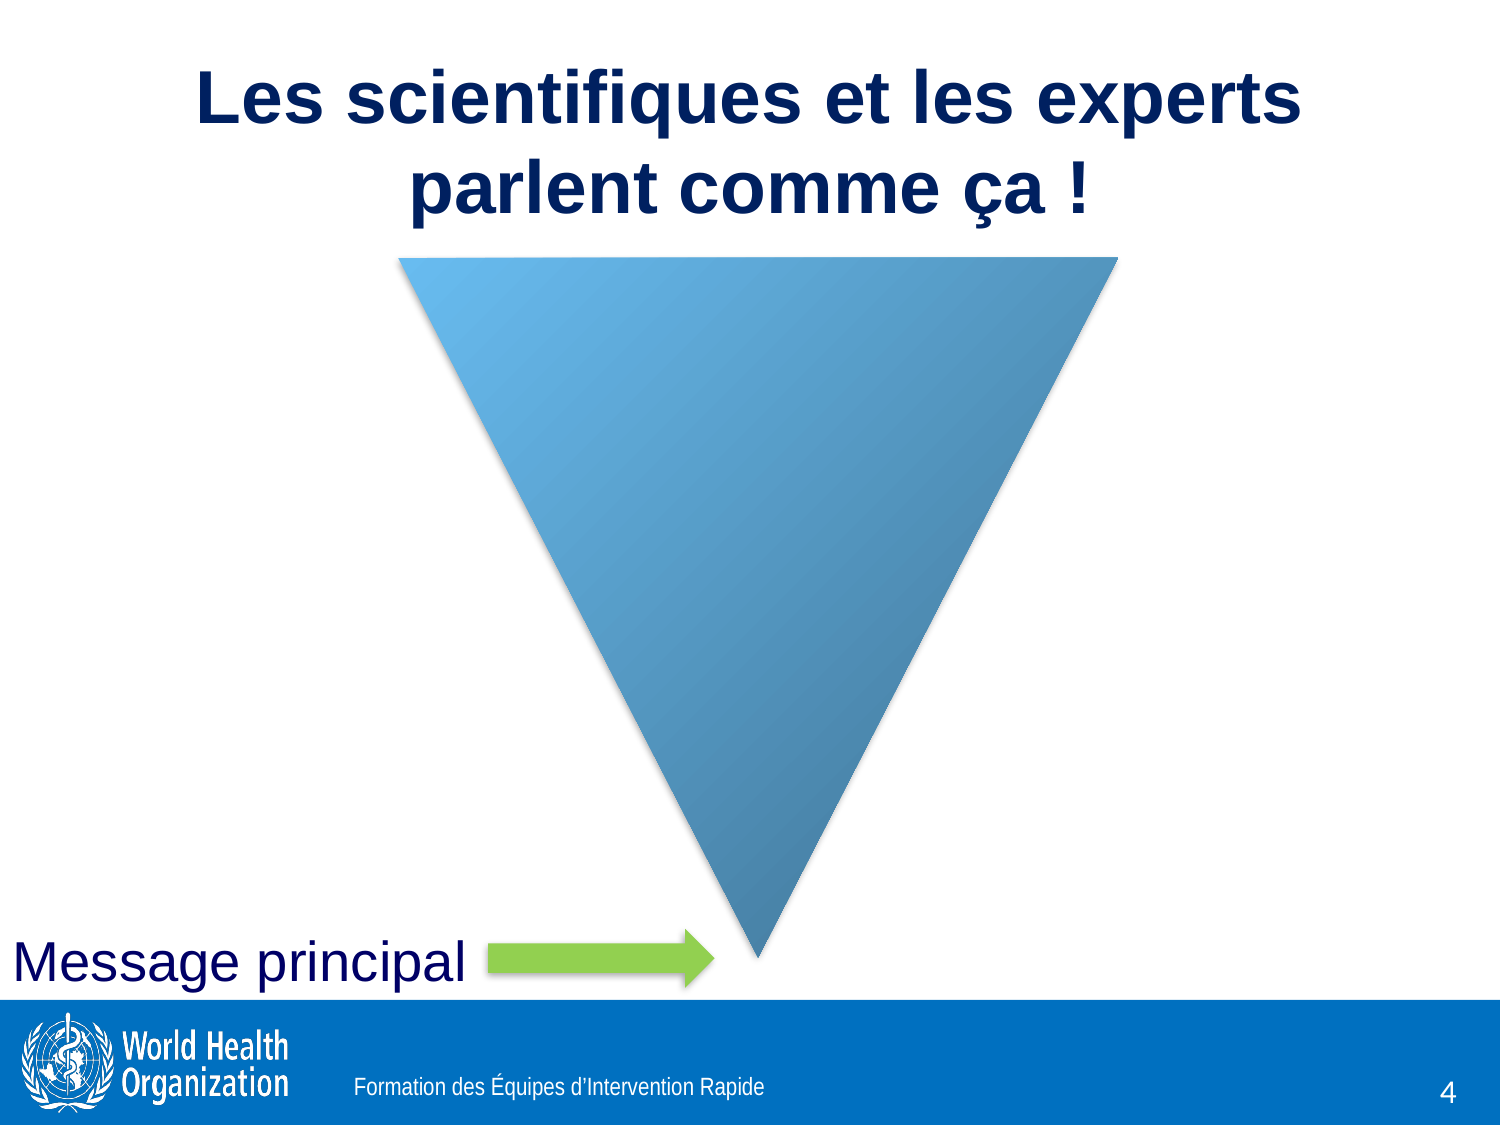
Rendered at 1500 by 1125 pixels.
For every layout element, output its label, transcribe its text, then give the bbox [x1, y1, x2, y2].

title Les scientifiques et les experts parlent comme ça ! [75, 45, 1425, 233]
text_box Message principal [0, 918, 473, 999]
text_box [398, 257, 1119, 958]
text_box [488, 928, 715, 988]
picture [21, 1012, 288, 1113]
